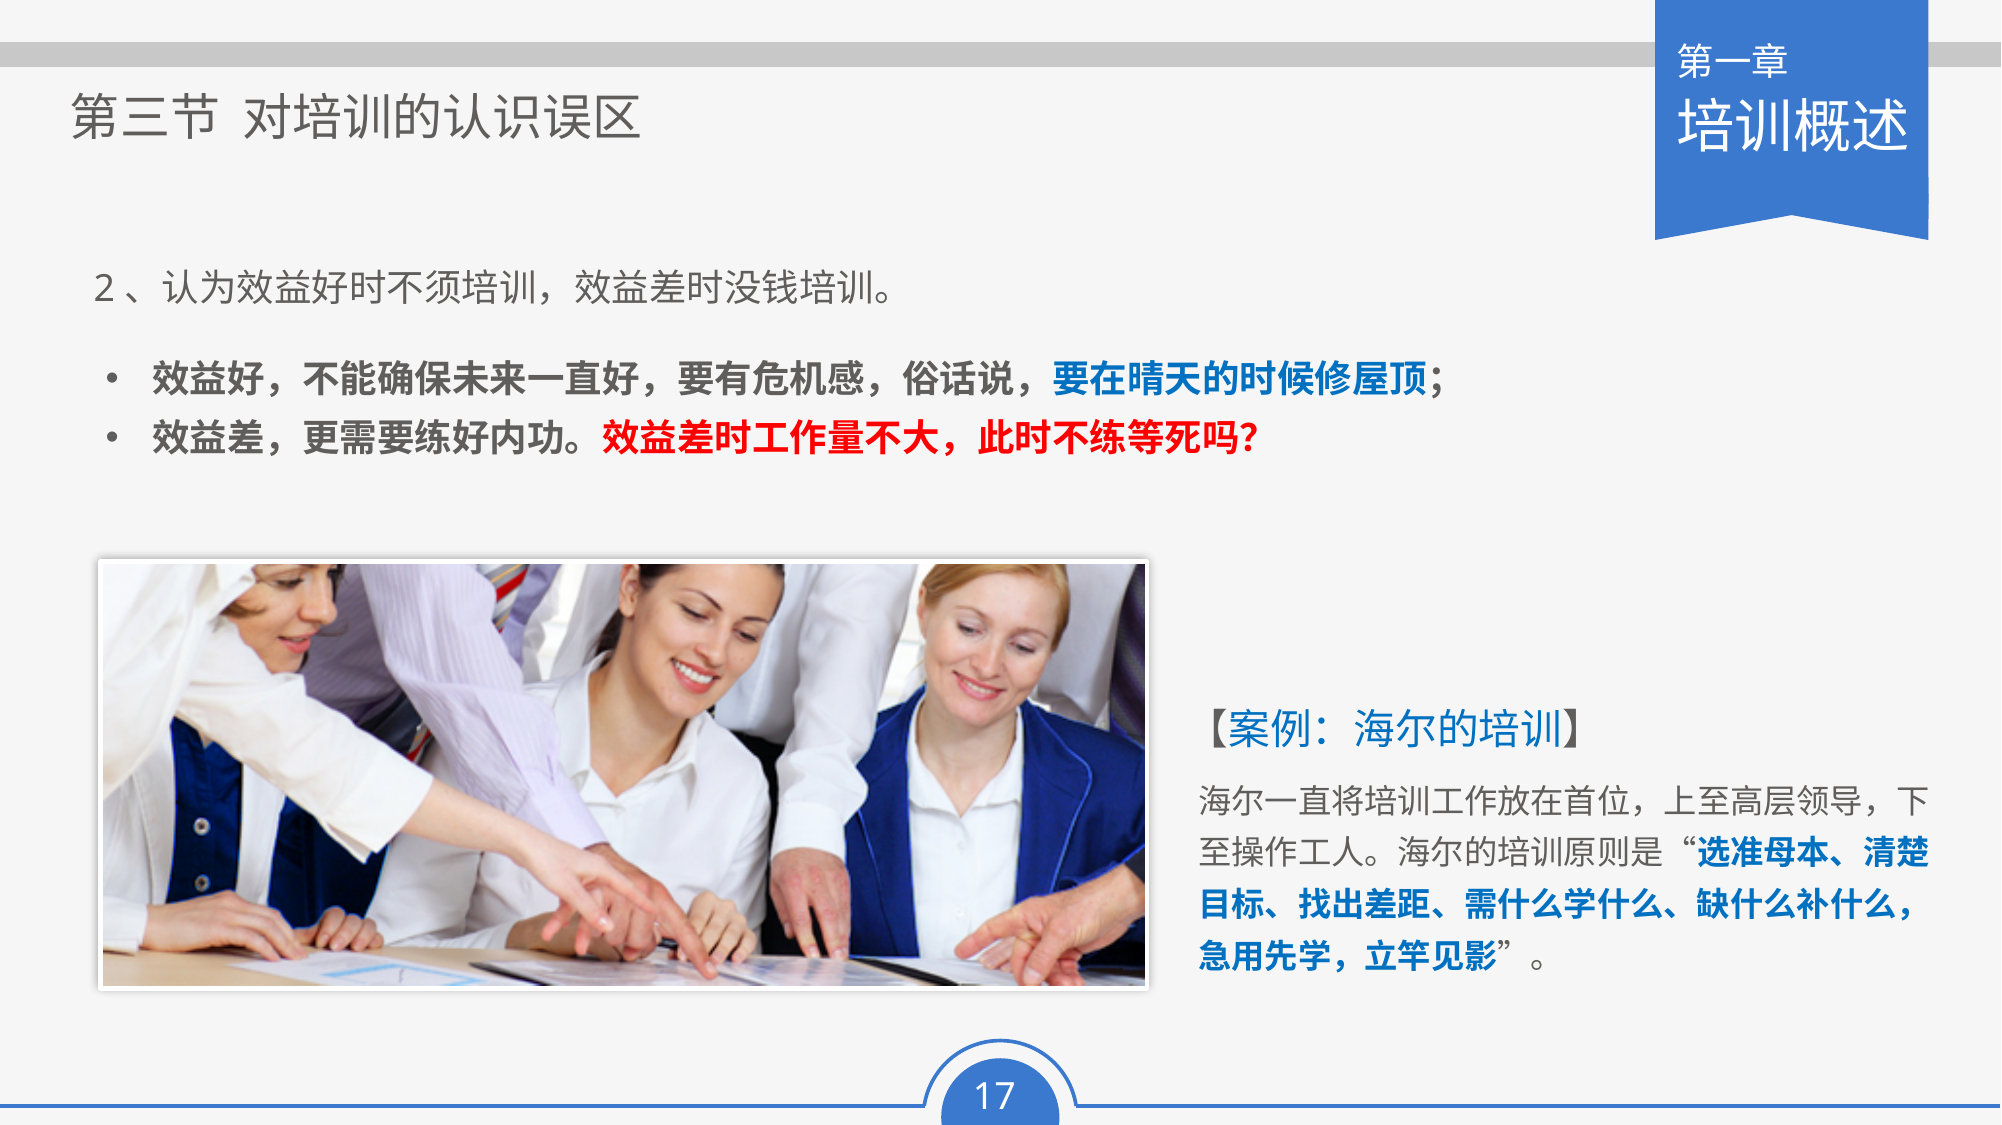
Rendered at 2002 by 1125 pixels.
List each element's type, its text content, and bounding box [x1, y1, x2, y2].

text_box 【案例：海尔的培训】 [1171, 680, 1981, 761]
picture [102, 563, 1145, 987]
text_box 海尔一直将培训工作放在首位，上至高层领导，下至操作工人。海尔的培训原则是“选准母本、清楚目标、找出差距、需什么学什么、缺什么补什么，急用先学，立竿见影”。 [1183, 760, 1946, 983]
text_box 2、认为效益好时不须培训，效益差时没钱培训。 [78, 243, 1666, 317]
text_box 效益好，不能确保未来一直好，要有危机感，俗话说，要在晴天的时候修屋顶； 效益差，更需要练好内功。效益差时工作量不大，此时不练等死吗？ [90, 334, 1946, 467]
